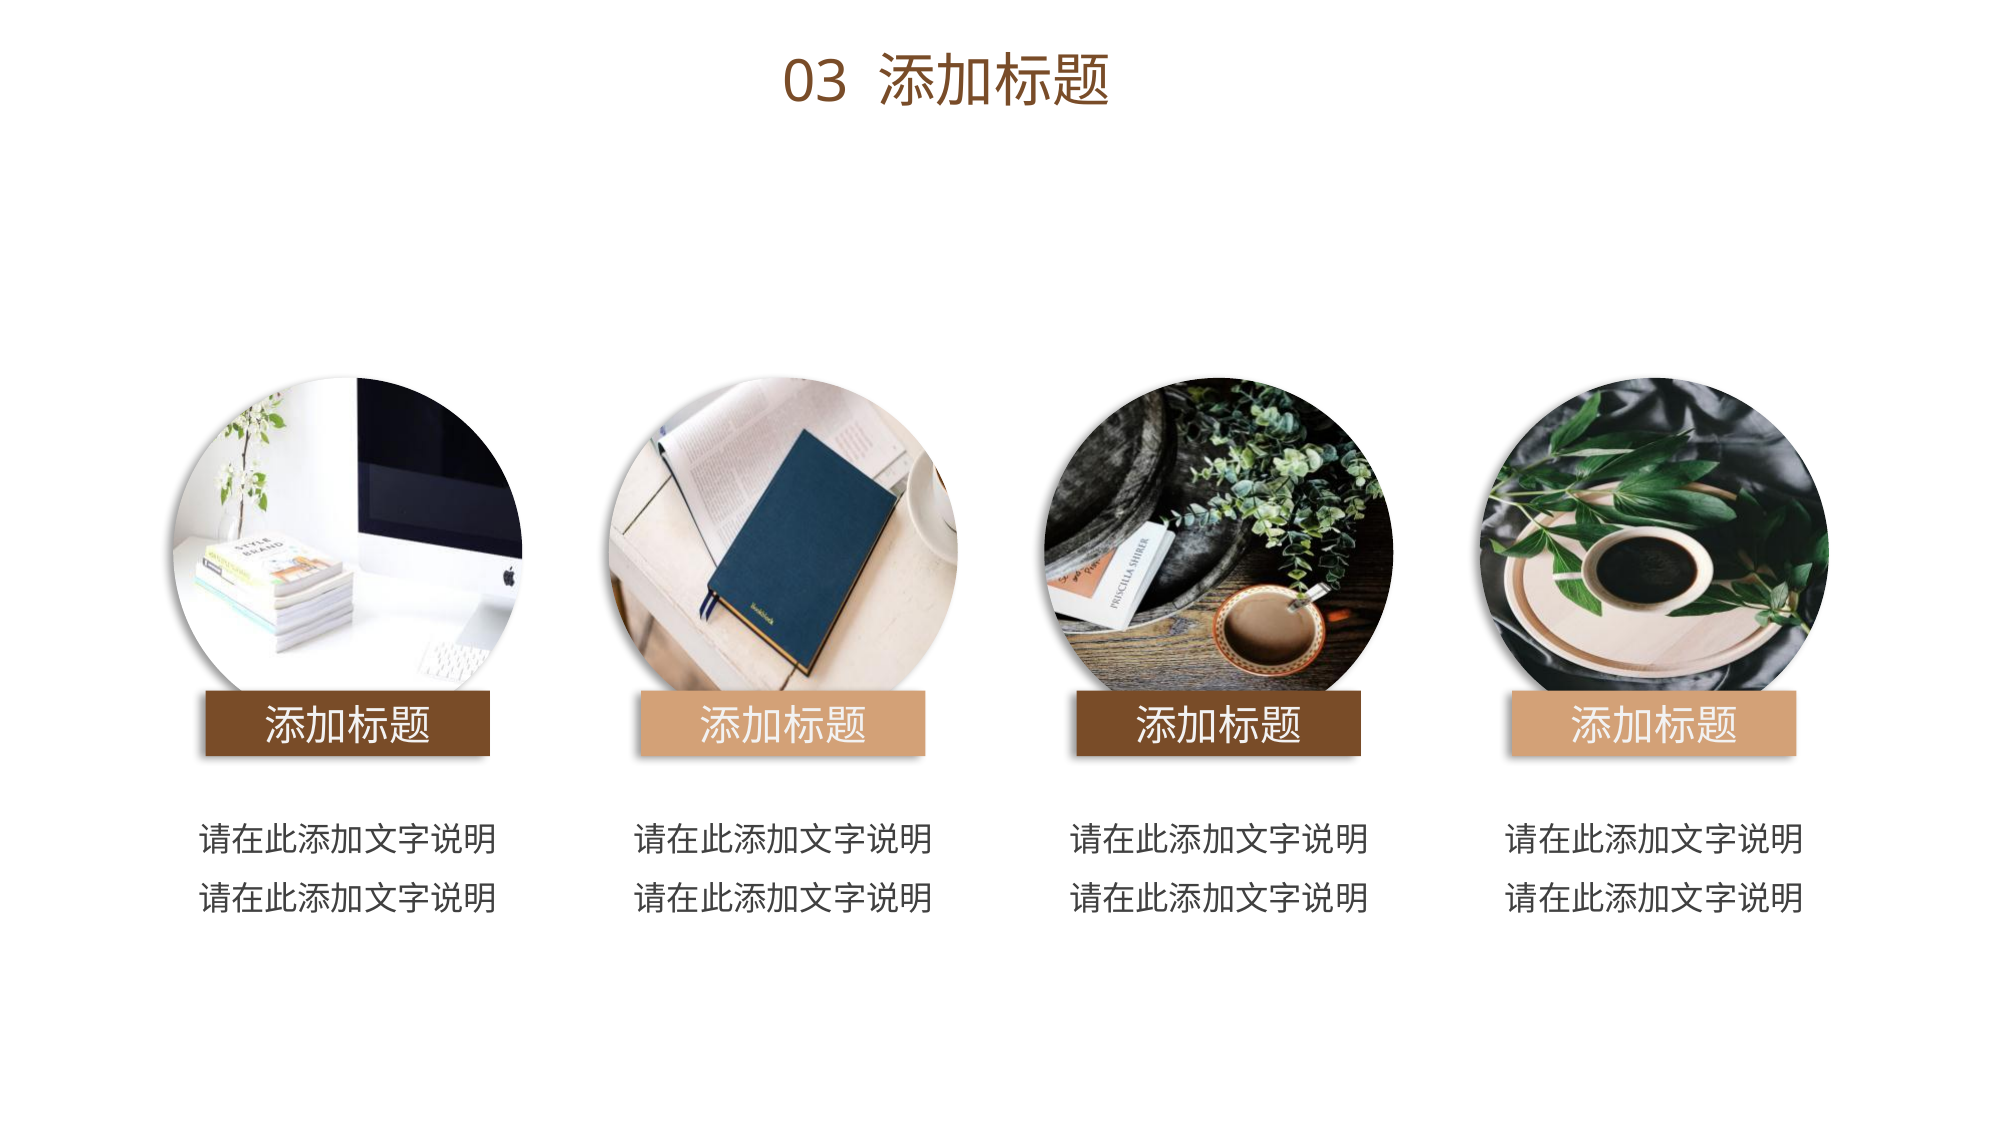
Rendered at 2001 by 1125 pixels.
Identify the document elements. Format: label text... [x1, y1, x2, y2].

text_box [172, 376, 524, 688]
text_box 03 添加标题 [767, 35, 1190, 121]
text_box 请在此添加文字说明请在此添加文字说明 [1048, 790, 1390, 985]
text_box [1043, 376, 1395, 688]
text_box 添加标题 [1512, 690, 1797, 757]
text_box 请在此添加文字说明请在此添加文字说明 [1483, 790, 1825, 985]
text_box [607, 376, 959, 688]
text_box 添加标题 [641, 690, 926, 757]
text_box [1478, 376, 1830, 688]
text_box 请在此添加文字说明请在此添加文字说明 [612, 790, 954, 985]
text_box 添加标题 [205, 690, 490, 757]
text_box 请在此添加文字说明请在此添加文字说明 [177, 790, 519, 985]
text_box 添加标题 [1076, 690, 1361, 757]
